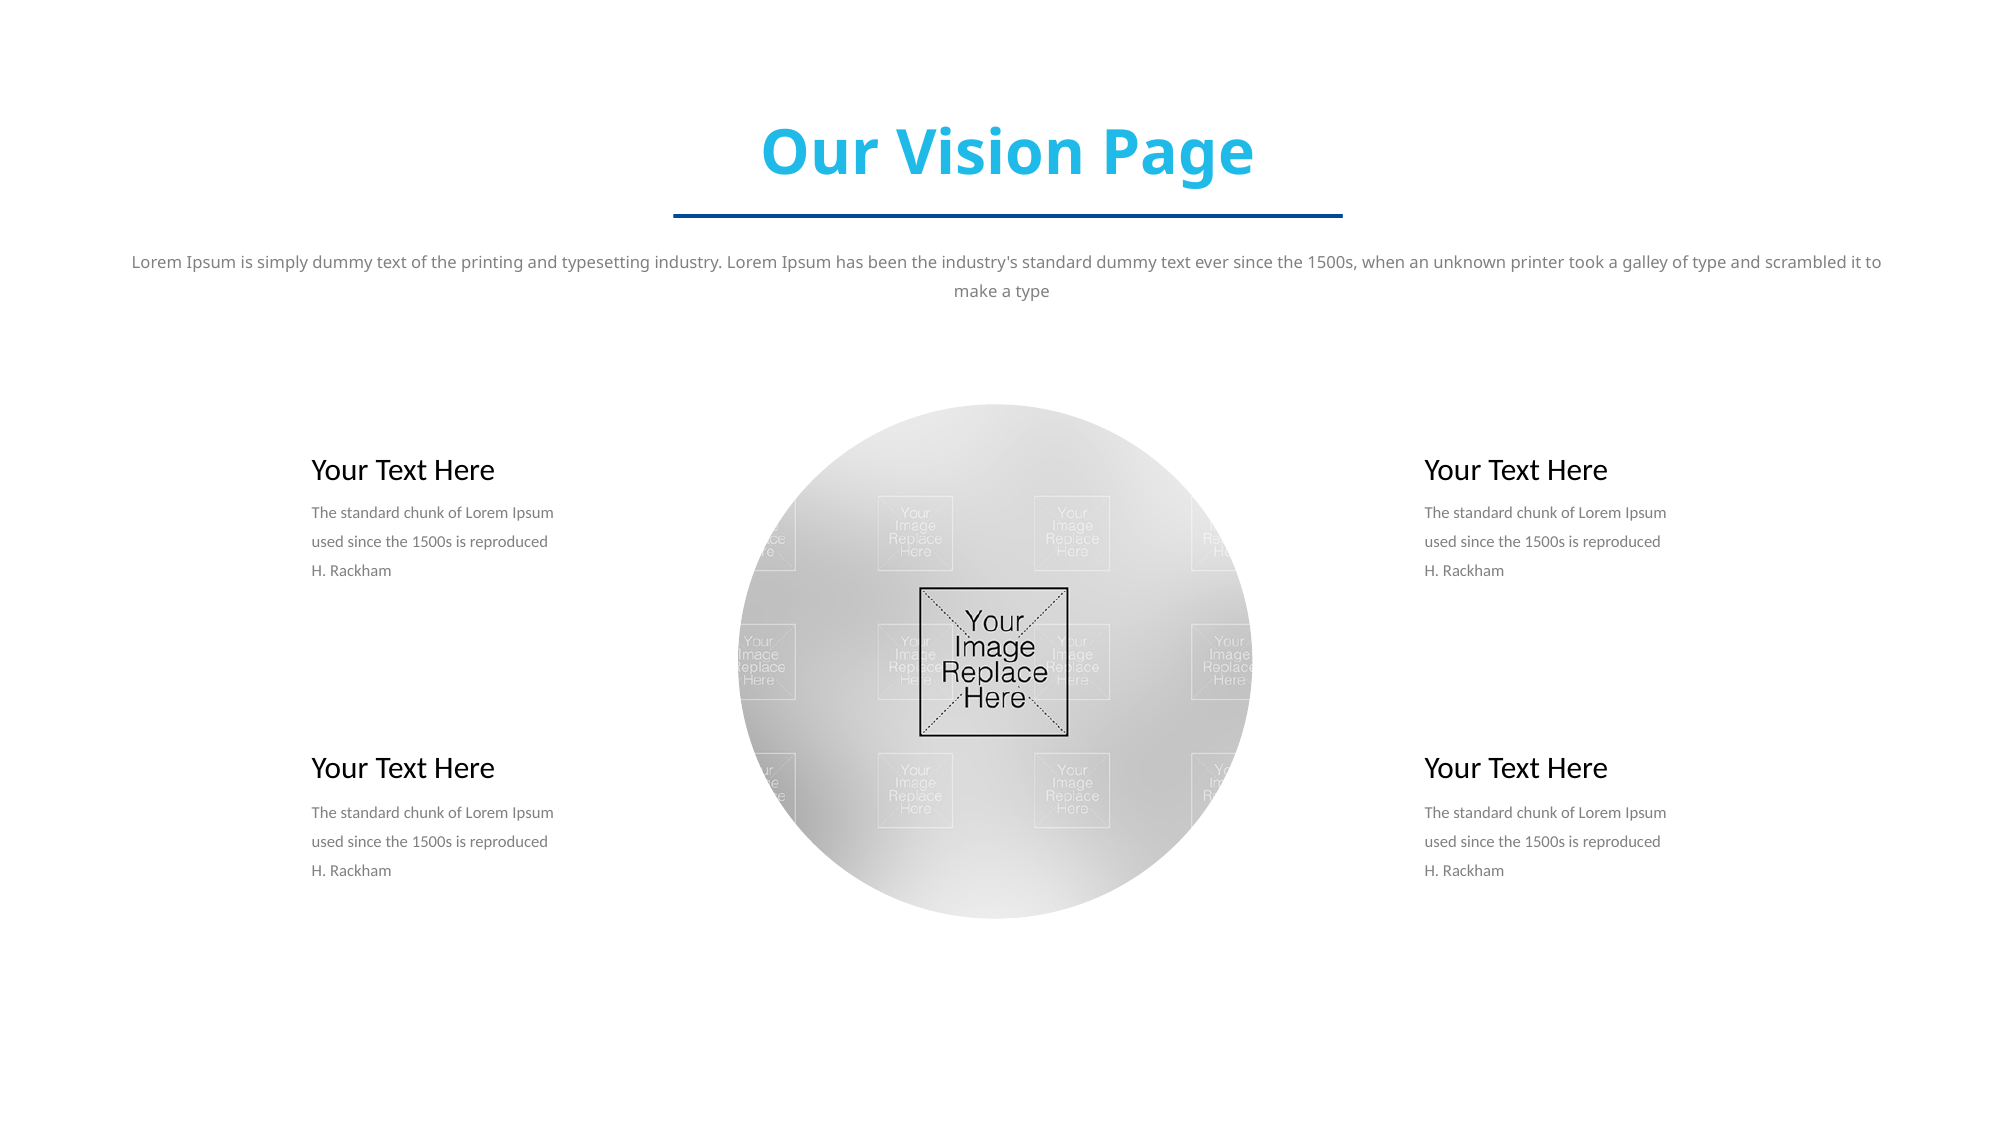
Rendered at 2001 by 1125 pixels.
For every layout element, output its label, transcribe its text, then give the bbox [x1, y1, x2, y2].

text_box Your Text Here [1409, 441, 1626, 485]
text_box Our Vision Page [655, 104, 1361, 195]
picture [665, 404, 1335, 919]
text_box Lorem Ipsum is simply dummy text of the printing and typesetting industry. Lorem Ipsum has been the industry's standard dummy text ever since the 1500s, when an unknown printer took a galley of type and scrambled it to make a type [101, 235, 1916, 309]
text_box Your Text Here [296, 441, 513, 485]
text_box The standard chunk of Lorem Ipsum used since the 1500s is reproduced H. Rackham [1409, 485, 1694, 588]
text_box The standard chunk of Lorem Ipsum used since the 1500s is reproduced H. Rackham [296, 785, 581, 888]
text_box The standard chunk of Lorem Ipsum used since the 1500s is reproduced H. Rackham [296, 485, 581, 588]
text_box Your Text Here [296, 739, 513, 785]
text_box The standard chunk of Lorem Ipsum used since the 1500s is reproduced H. Rackham [1409, 785, 1694, 888]
text_box Your Text Here [1409, 739, 1626, 785]
picture [673, 214, 1343, 218]
